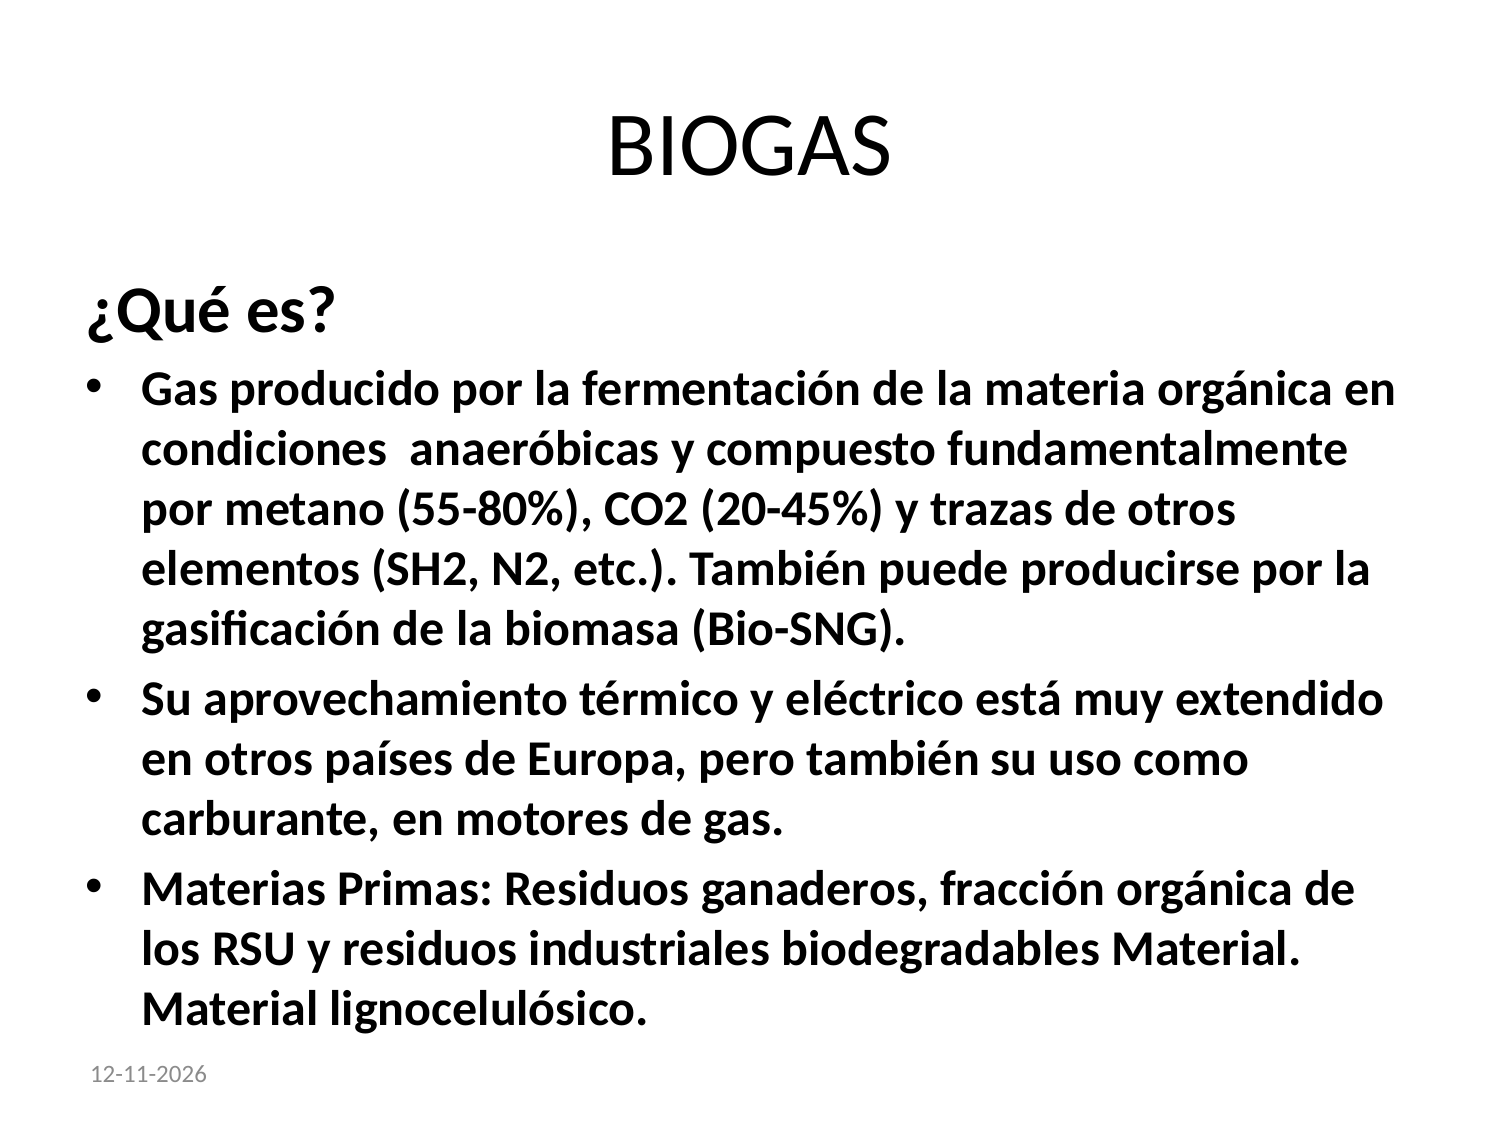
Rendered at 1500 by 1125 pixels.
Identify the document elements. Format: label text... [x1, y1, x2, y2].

title BIOGAS [75, 45, 1425, 233]
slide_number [75, 1042, 425, 1103]
list ¿Qué es? Gas producido por la fermentación de la materia orgánica en condiciones anaeróbicas y compuesto fundamentalmente por metano (55-80%), CO2 (20-45%) y trazas de otros elementos (SH2, N2, etc.). También puede producirse por la gasificación de la biomasa (Bio-SNG). Su aprovechamiento térmico y eléctrico está muy extendido en otros países de Europa, pero también su uso como carburante, en motores de gas. Materias Primas: Residuos ganaderos, fracción orgánica de los RSU y residuos industriales biodegradables Material. Material lignocelulósico. [70, 257, 1421, 1125]
